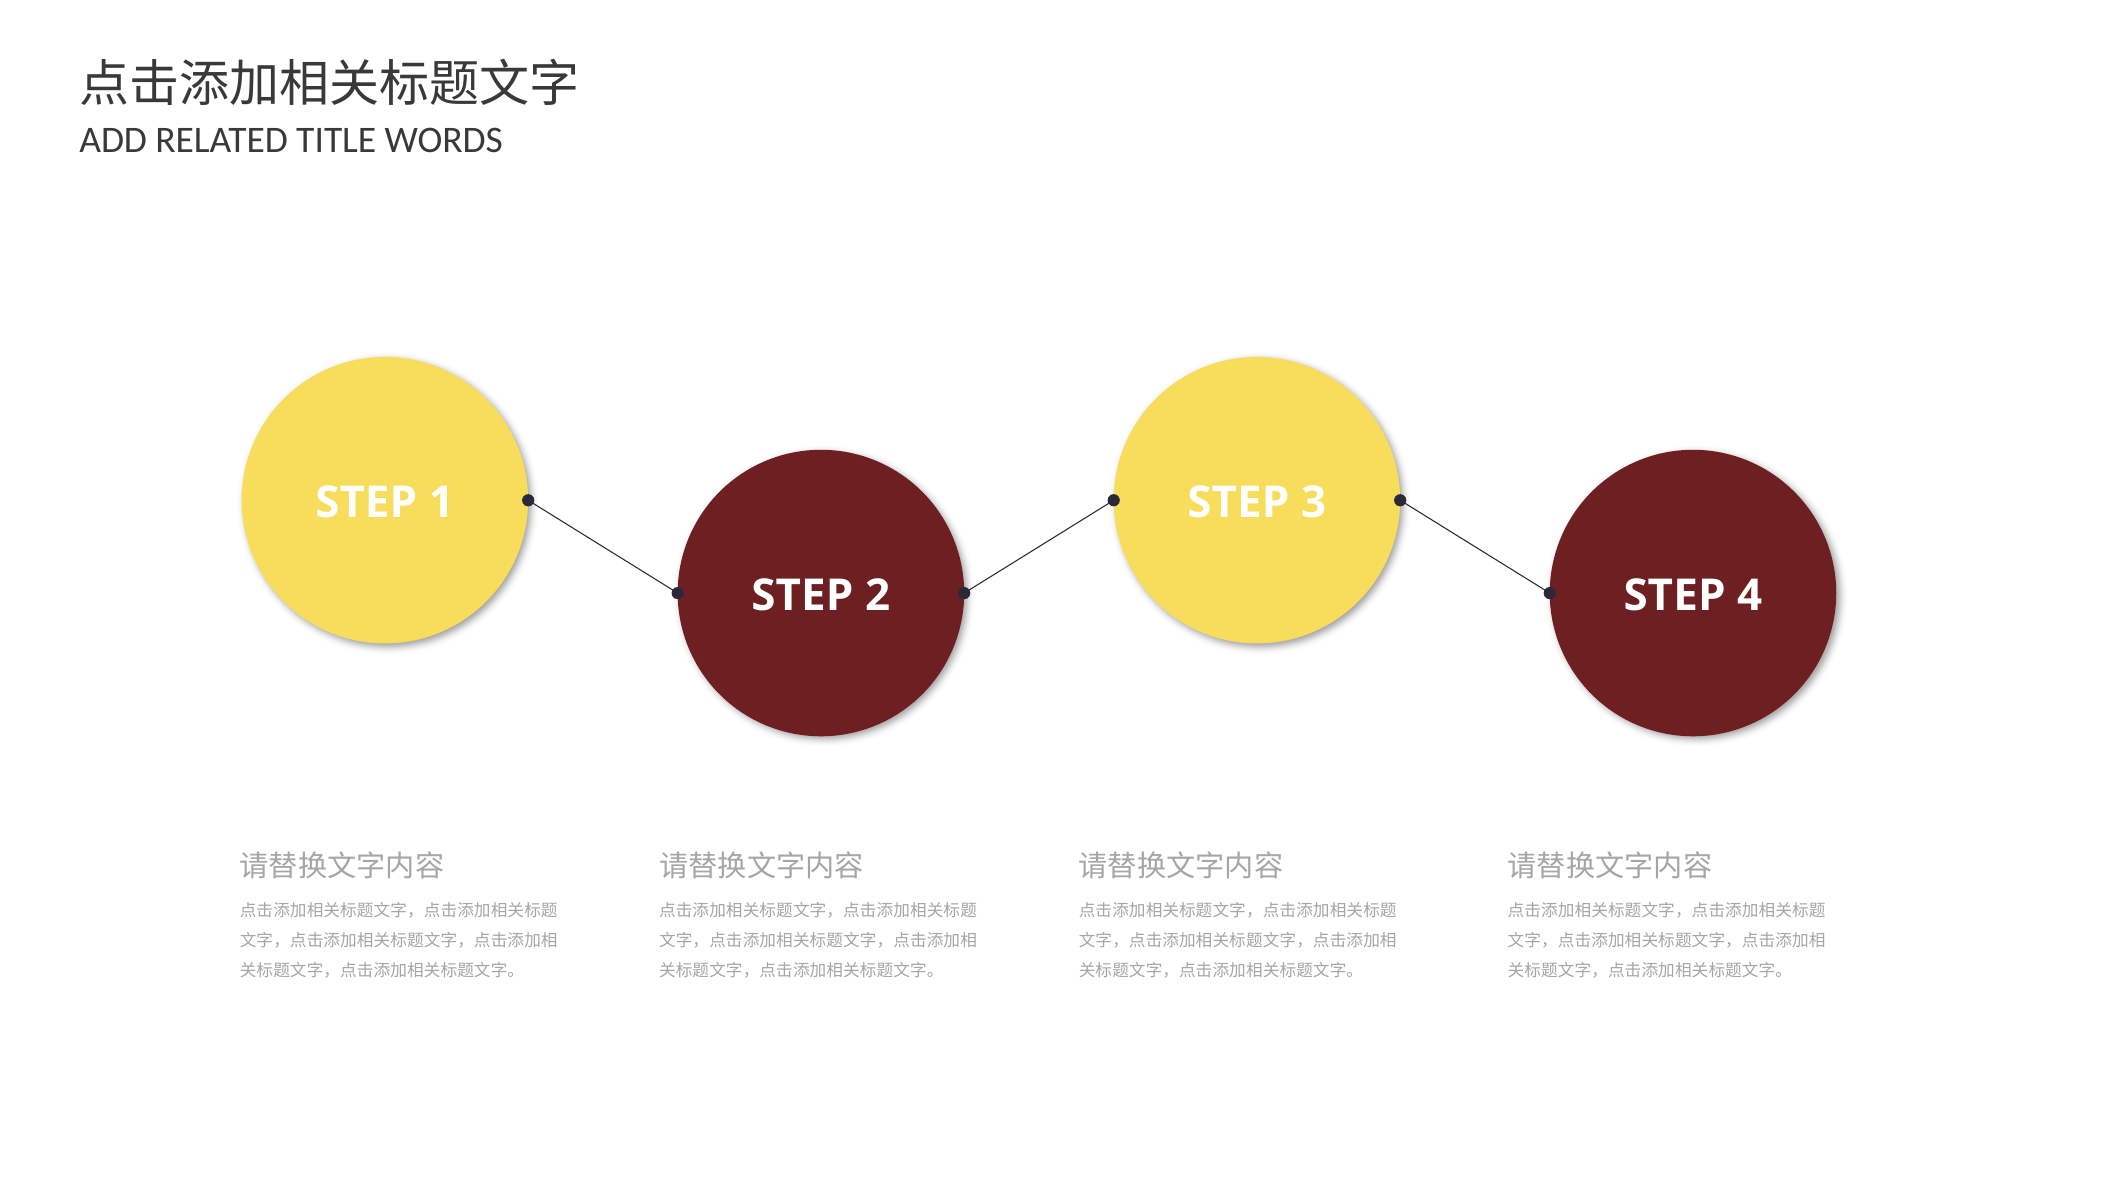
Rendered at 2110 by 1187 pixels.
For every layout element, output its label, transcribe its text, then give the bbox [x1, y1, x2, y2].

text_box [1400, 500, 1550, 594]
text_box 点击添加相关标题文字，点击添加相关标题文字，点击添加相关标题文字，点击添加相关标题文字，点击添加相关标题文字。 [643, 882, 1010, 988]
text_box STEP 2 [676, 448, 966, 738]
text_box 点击添加相关标题文字，点击添加相关标题文字，点击添加相关标题文字，点击添加相关标题文字，点击添加相关标题文字。 [1491, 882, 1858, 988]
text_box STEP 4 [1548, 448, 1838, 738]
text_box 点击添加相关标题文字 [63, 43, 596, 120]
text_box 点击添加相关标题文字，点击添加相关标题文字，点击添加相关标题文字，点击添加相关标题文字，点击添加相关标题文字。 [1062, 882, 1429, 988]
text_box ADD RELATED TITLE WORDS [63, 107, 520, 169]
text_box 请替换文字内容 [643, 832, 1043, 891]
text_box 请替换文字内容 [223, 832, 623, 891]
text_box 请替换文字内容 [1062, 832, 1462, 891]
text_box STEP 1 [240, 355, 530, 645]
text_box STEP 3 [1112, 355, 1402, 645]
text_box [528, 500, 678, 594]
text_box 请替换文字内容 [1491, 832, 1891, 891]
text_box 点击添加相关标题文字，点击添加相关标题文字，点击添加相关标题文字，点击添加相关标题文字，点击添加相关标题文字。 [223, 882, 590, 988]
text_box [964, 500, 1114, 594]
